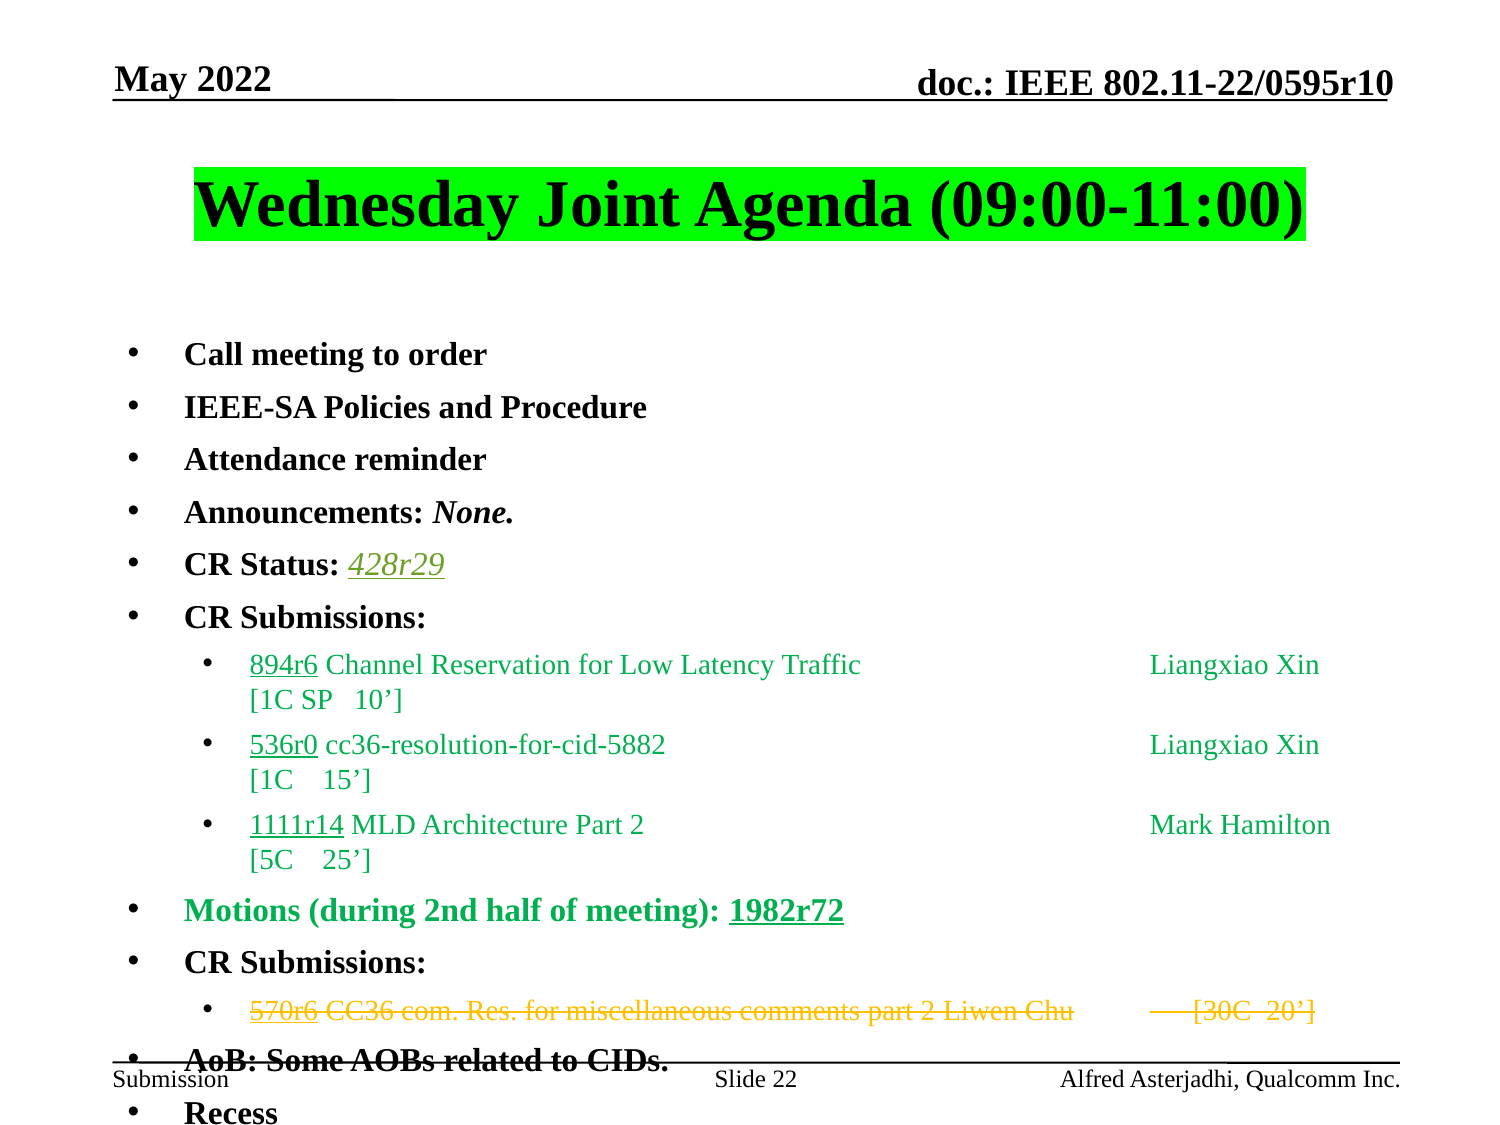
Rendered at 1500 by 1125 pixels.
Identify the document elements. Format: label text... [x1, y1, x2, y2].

footer Alfred Asterjadhi, Qualcomm Inc. [878, 1061, 1402, 1093]
title Wednesday Joint Agenda (09:00-11:00) [112, 112, 1388, 288]
list Call meeting to order IEEE-SA Policies and Procedure Attendance reminder Announcements: None. CR Status: 428r29 CR Submissions: 894r6 Channel Reservation for Low Latency Traffic Liangxiao Xin [1C SP 10’] 536r0 cc36-resolution-for-cid-5882 Liangxiao Xin [1C 15’] 1111r14 MLD Architecture Part 2 Mark Hamilton [5C 25’] Motions (during 2nd half of meeting): 1982r72 CR Submissions: 570r6 CC36 com. Res. for miscellaneous comments part 2 Liwen Chu [30C 20’] AoB: Some AOBs related to CIDs. Recess [112, 324, 1388, 1051]
slide_number Slide 22 [712, 1061, 800, 1123]
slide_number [114, 54, 423, 100]
